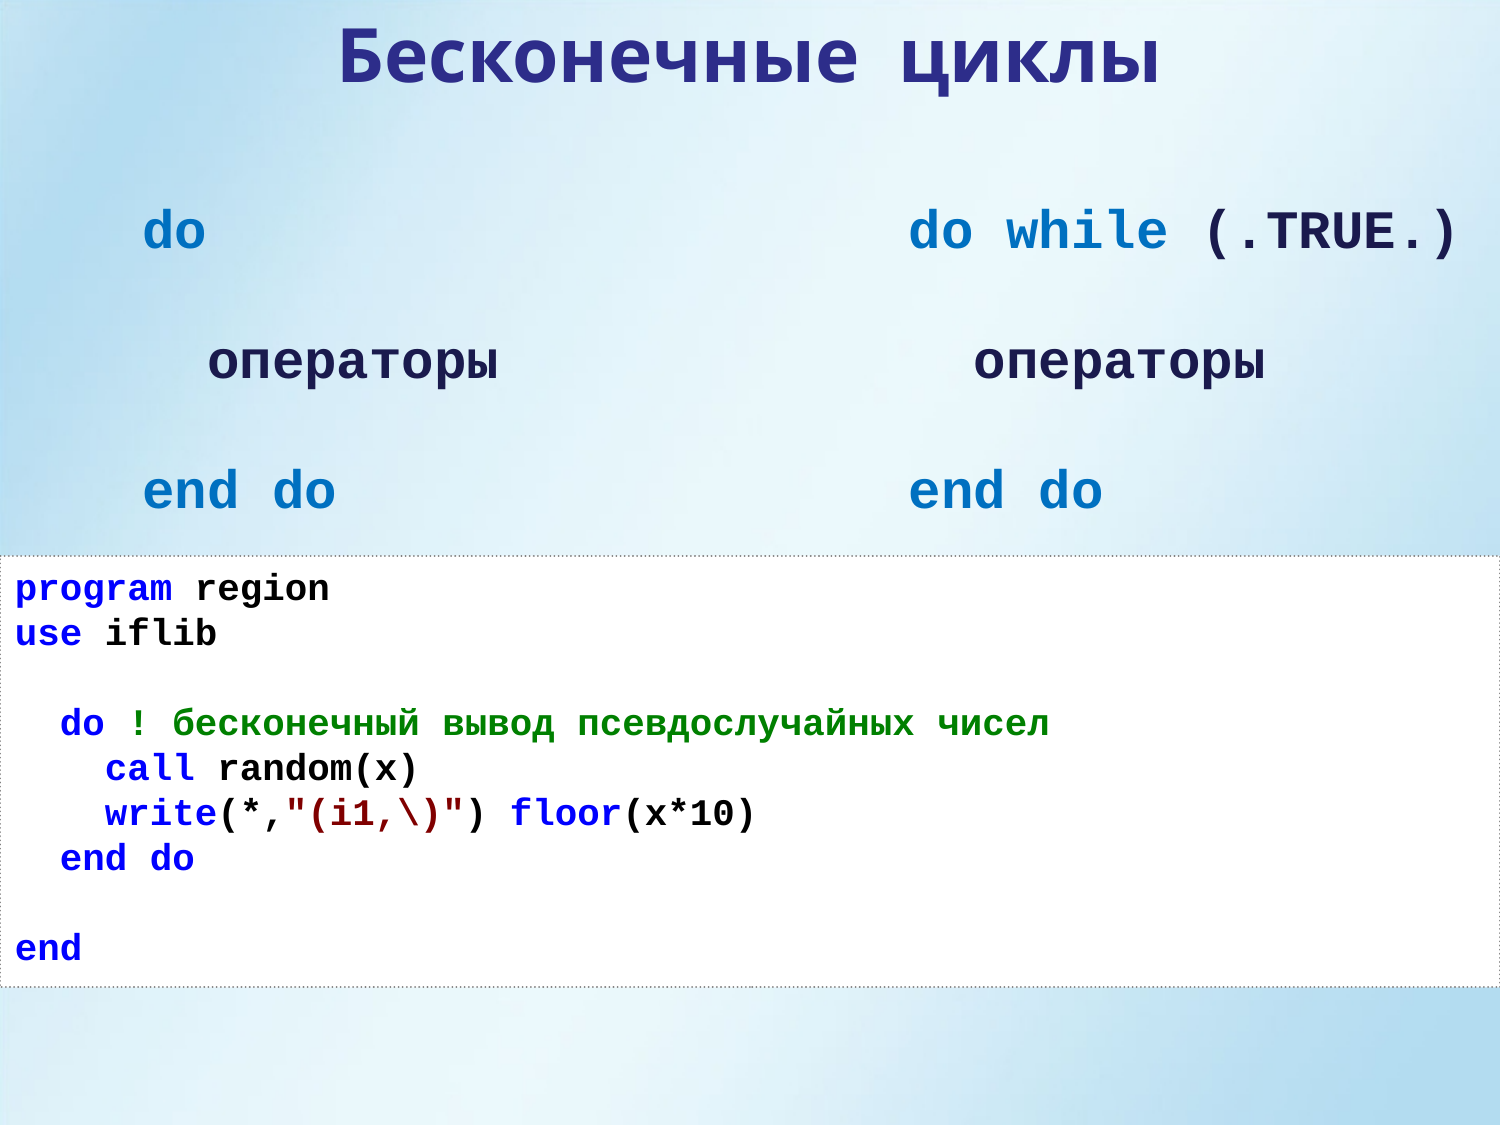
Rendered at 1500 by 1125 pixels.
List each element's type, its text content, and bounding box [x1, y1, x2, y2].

text_box Бесконечные циклы [0, 0, 1500, 105]
picture [0, 988, 1500, 1125]
text_box do while (.TRUE.) операторы end do [893, 187, 1476, 527]
picture [0, 105, 1500, 555]
text_box program region use iflib do ! бесконечный вывод псевдослучайных чисел call random(x) write(*,"(i1,\)") floor(x*10) end do end [0, 555, 1500, 988]
text_box do операторы end do [127, 187, 515, 527]
